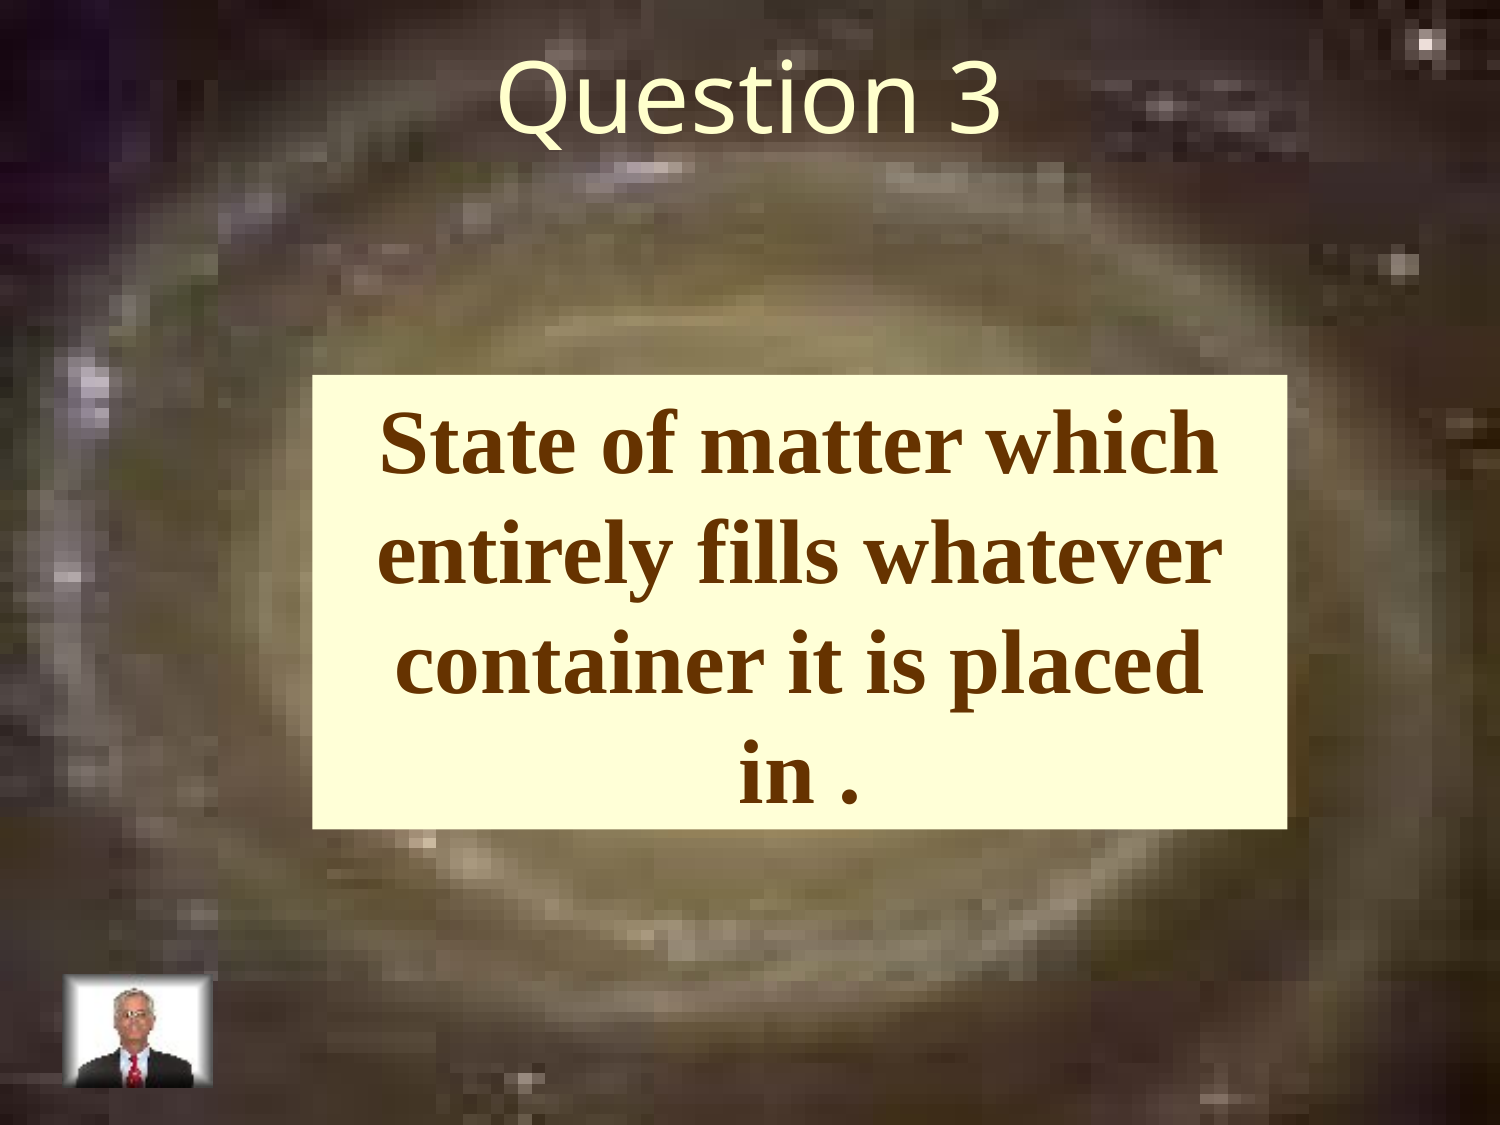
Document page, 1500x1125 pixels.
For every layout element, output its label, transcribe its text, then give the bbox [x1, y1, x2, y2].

title Question 3 [112, 0, 1388, 188]
picture [0, 0, 1500, 1125]
text_box State of matter which entirely fills whatever container it is placed in . [312, 374, 1288, 830]
